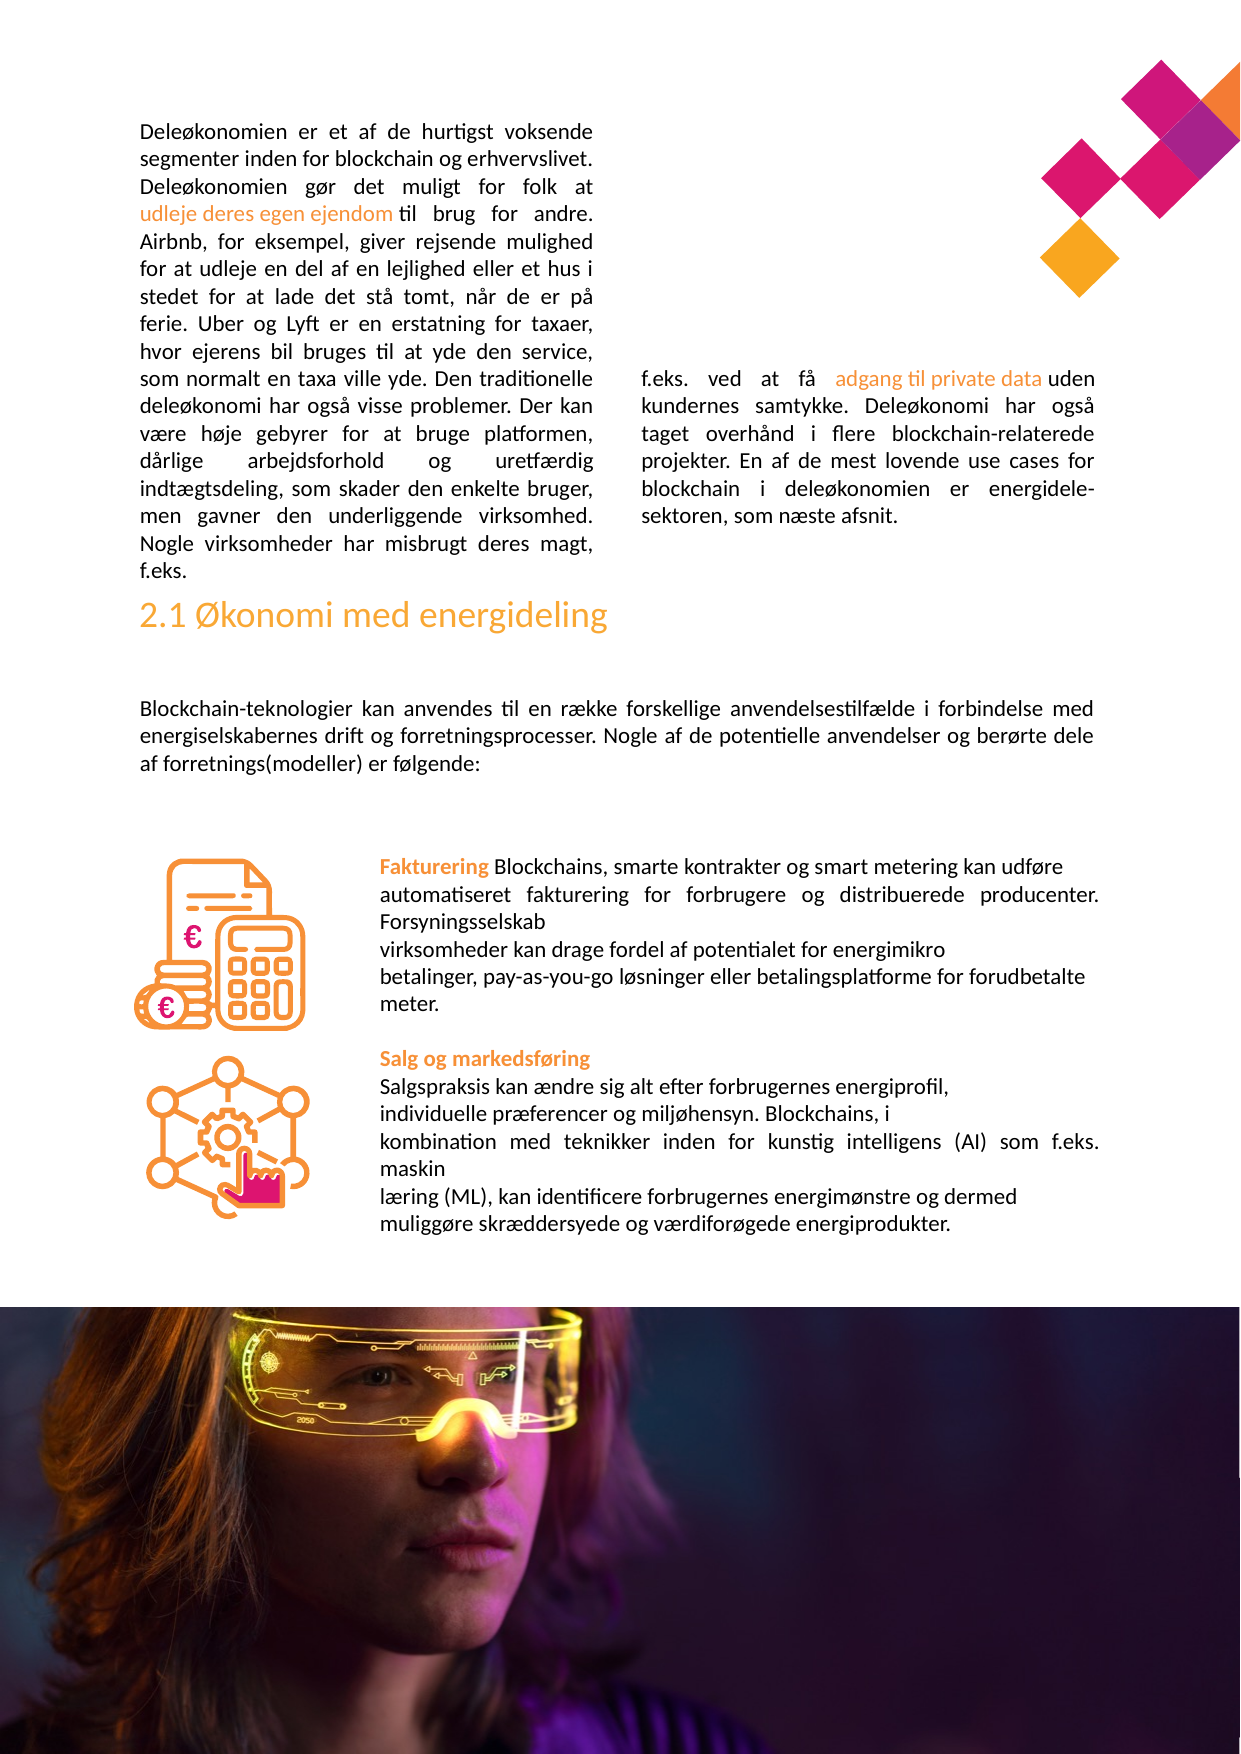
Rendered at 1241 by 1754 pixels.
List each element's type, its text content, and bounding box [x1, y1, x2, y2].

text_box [133, 858, 306, 1031]
text_box Fakturering Blockchains, smarte kontrakter og smart metering kan udføre automatiseret fakturering for forbrugere og distribuerede producenter. Forsyningsselskab virksomheder kan drage fordel af potentialet for energimikro betalinger, pay-as-you-go løsninger eller betalingsplatforme for forudbetalte meter. Salg og markedsføring Salgspraksis kan ændre sig alt efter forbrugernes energiprofil, individuelle præferencer og miljøhensyn. Blockchains, i kombination med teknikker inden for kunstig intelligens (AI) som f.eks. maskin læring (ML), kan identificere forbrugernes energimønstre og dermed muliggøre skræddersyede og værdiforøgede energiprodukter. [364, 844, 1116, 1238]
picture [0, 1307, 1241, 1754]
text_box Blockchain-teknologier kan anvendes til en række forskellige anvendelsestilfælde i forbindelse med energiselskabernes drift og forretningsprocesser. Nogle af de potentielle anvendelser og berørte dele af forretnings(modeller) er følgende: [124, 686, 1111, 796]
text_box 2.1 Økonomi med energideling [124, 582, 760, 660]
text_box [146, 1055, 310, 1220]
text_box Deleøkonomien er et af de hurtigst voksende segmenter inden for blockchain og erhvervslivet. Deleøkonomien gør det muligt for folk at udleje deres egen ejendom til brug for andre. Airbnb, for eksempel, giver rejsende mulighed for at udleje en del af en lejlighed eller et hus i stedet for at lade det stå tomt, når de er på ferie. Uber og Lyft er en erstatning for taxaer, hvor ejerens bil bruges til at yde den service, som normalt en taxa ville yde. Den traditionelle deleøkonomi har også visse problemer. Der kan være høje gebyrer for at bruge platformen, dårlige arbejdsforhold og uretfærdig indtægtsdeling, som skader den enkelte bruger, men gavner den underliggende virksomhed. Nogle virksomheder har misbrugt deres magt, f.eks. f.eks. ved at få adgang til private data uden kundernes samtykke. Deleøkonomi har også taget overhånd i flere blockchain-relaterede projekter. En af de mest lovende use cases for blockchain i deleøkonomien er energidele-sektoren, som næste afsnit. [124, 109, 1111, 559]
